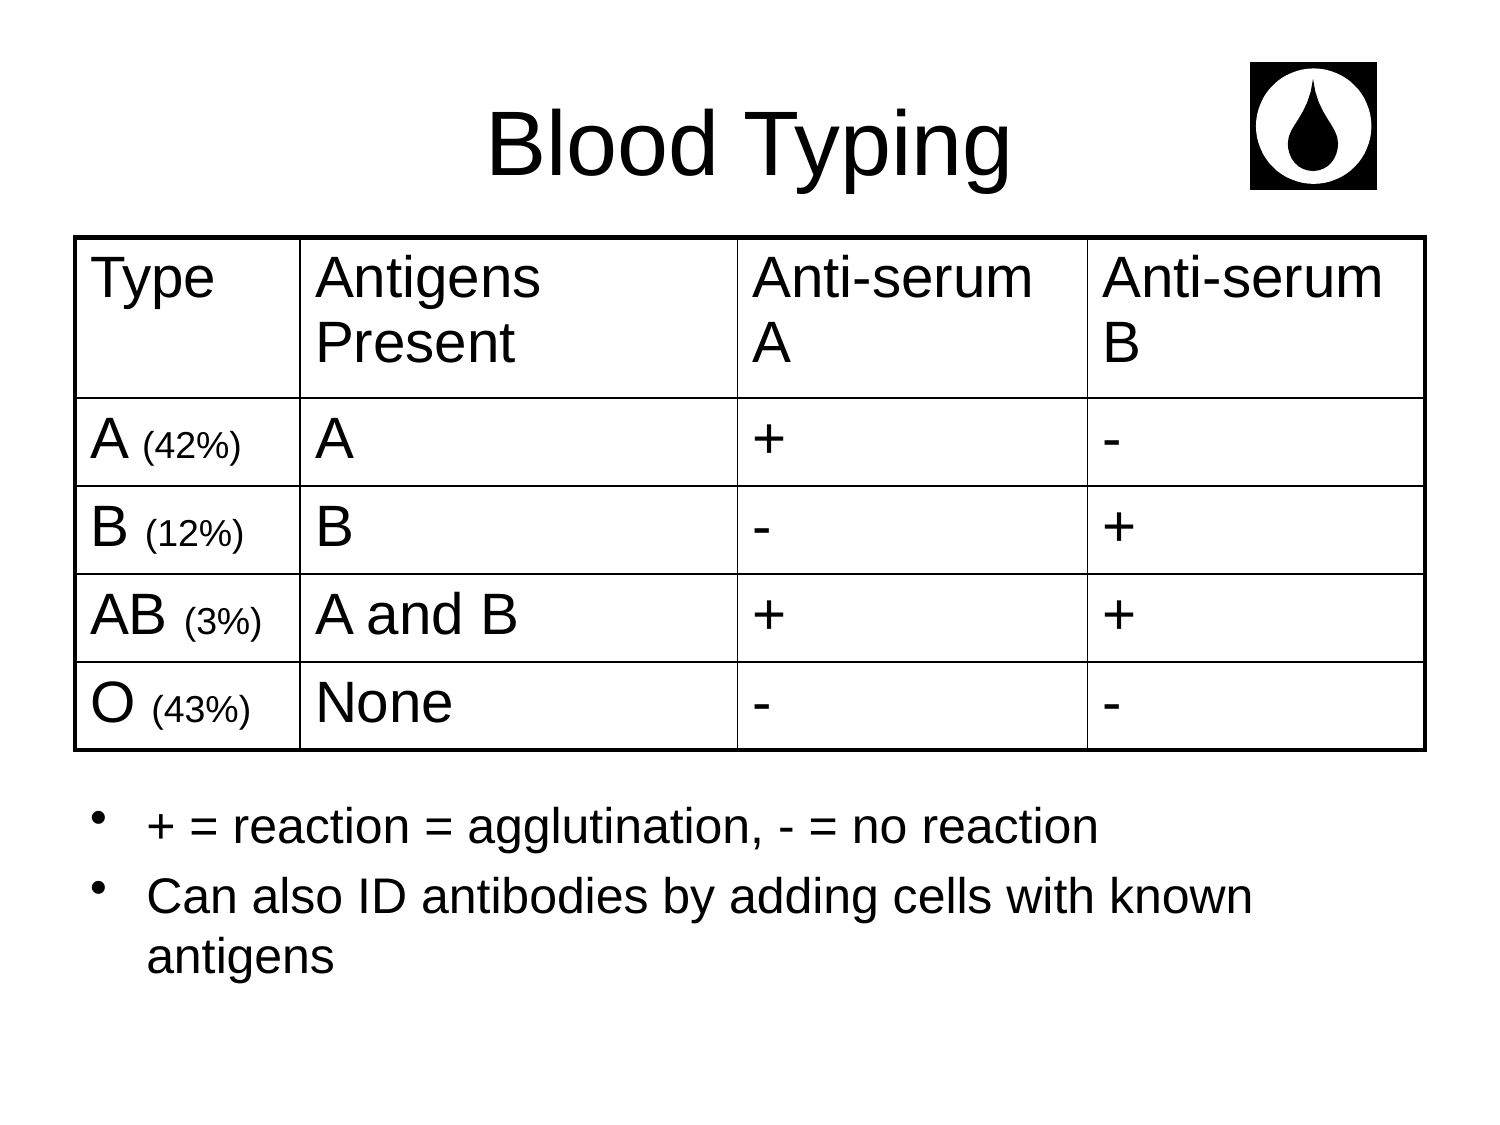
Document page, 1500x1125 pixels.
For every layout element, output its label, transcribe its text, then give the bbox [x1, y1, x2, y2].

table_header Type [77, 240, 299, 397]
table_cell AB (3%) [77, 575, 299, 646]
table_header Antigens Present [301, 240, 737, 397]
table_cell A and B [301, 575, 737, 646]
table_cell + [738, 575, 1087, 646]
table_cell + [1088, 575, 1423, 646]
table_header Anti-serum A [738, 240, 1087, 397]
title Blood Typing [75, 45, 1425, 233]
table_cell B (12%) [77, 487, 299, 573]
list + = reaction = agglutination, - = no reaction Can also ID antibodies by adding cells with known antigens [75, 646, 1425, 1005]
table_header Anti-serum B [1088, 240, 1423, 397]
table_cell A (42%) [77, 399, 299, 485]
table_cell + [738, 399, 1087, 485]
table_cell - [738, 487, 1087, 573]
table_cell A [301, 399, 737, 485]
table_cell - [1088, 399, 1423, 485]
table_cell + [1088, 487, 1423, 573]
picture [1249, 62, 1378, 190]
table_cell B [301, 487, 737, 573]
